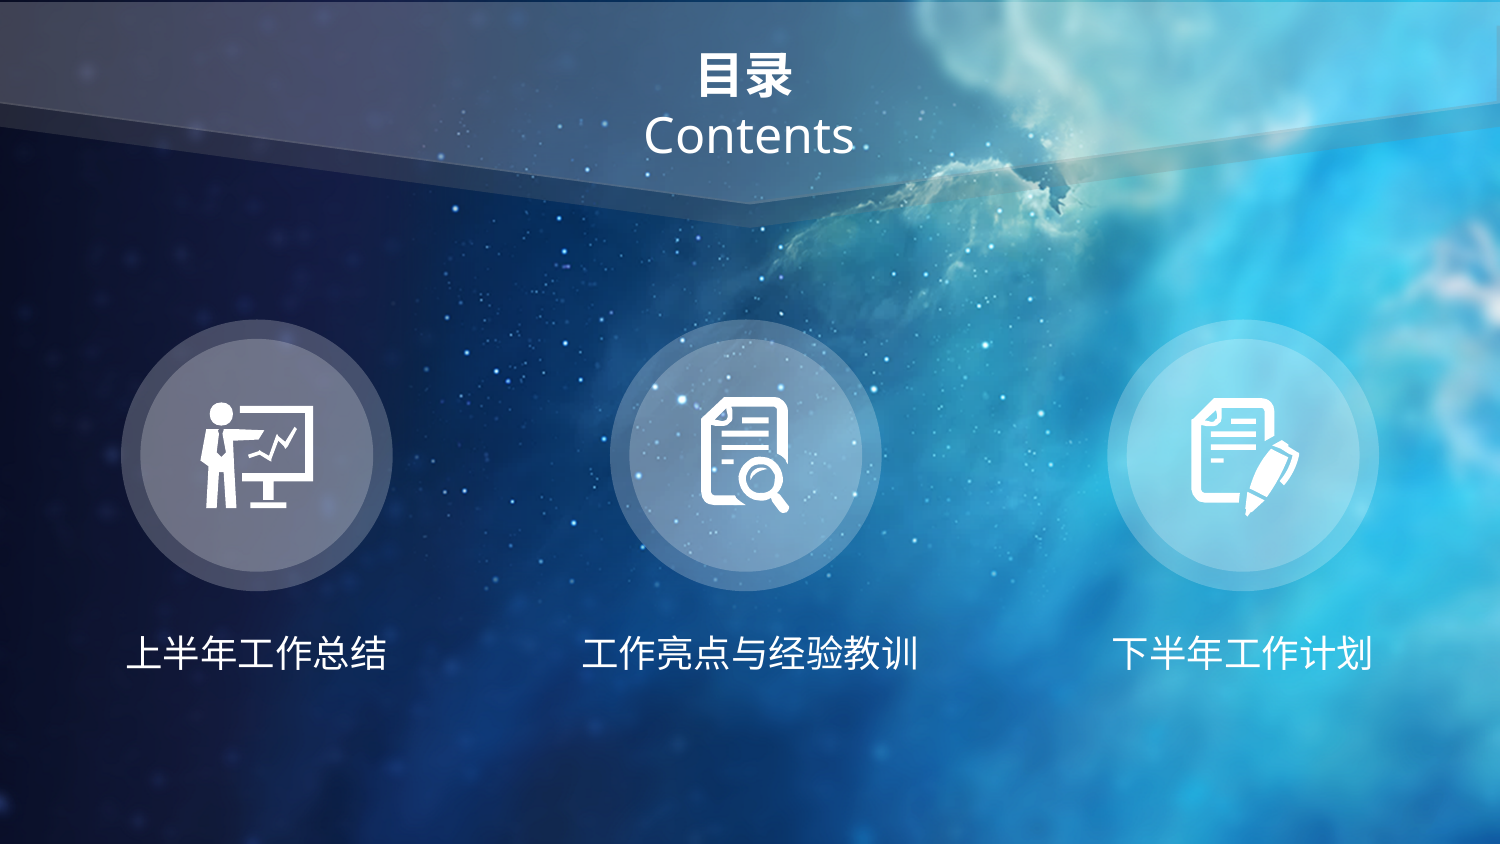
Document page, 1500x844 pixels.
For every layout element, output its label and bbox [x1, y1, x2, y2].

text_box [108, 319, 405, 684]
text_box [564, 319, 936, 684]
text_box [1095, 319, 1392, 684]
picture [0, 229, 1500, 844]
text_box [0, 1, 1500, 229]
